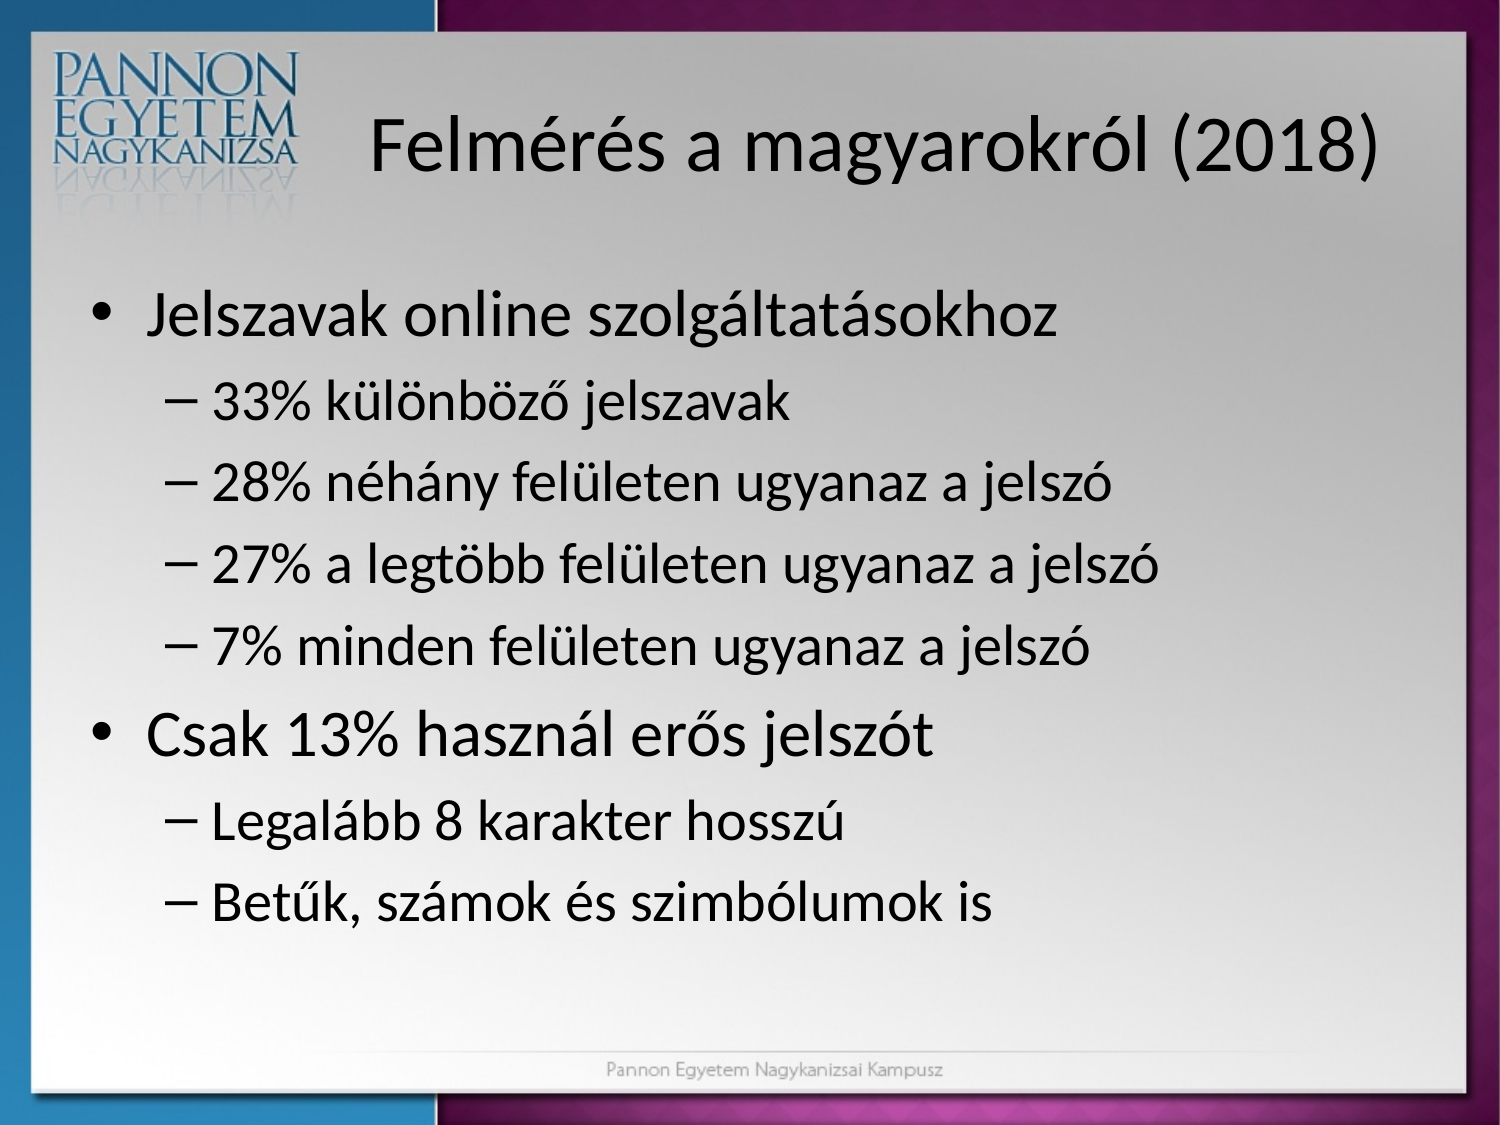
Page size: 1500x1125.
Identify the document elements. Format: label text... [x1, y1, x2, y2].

list Jelszavak online szolgáltatásokhoz 33% különböző jelszavak 28% néhány felületen ugyanaz a jelszó 27% a legtöbb felületen ugyanaz a jelszó 7% minden felületen ugyanaz a jelszó Csak 13% használ erős jelszót Legalább 8 karakter hosszú Betűk, számok és szimbólumok is [75, 262, 1425, 1038]
title Felmérés a magyarokról (2018) [328, 45, 1425, 233]
picture [0, 0, 1500, 1125]
